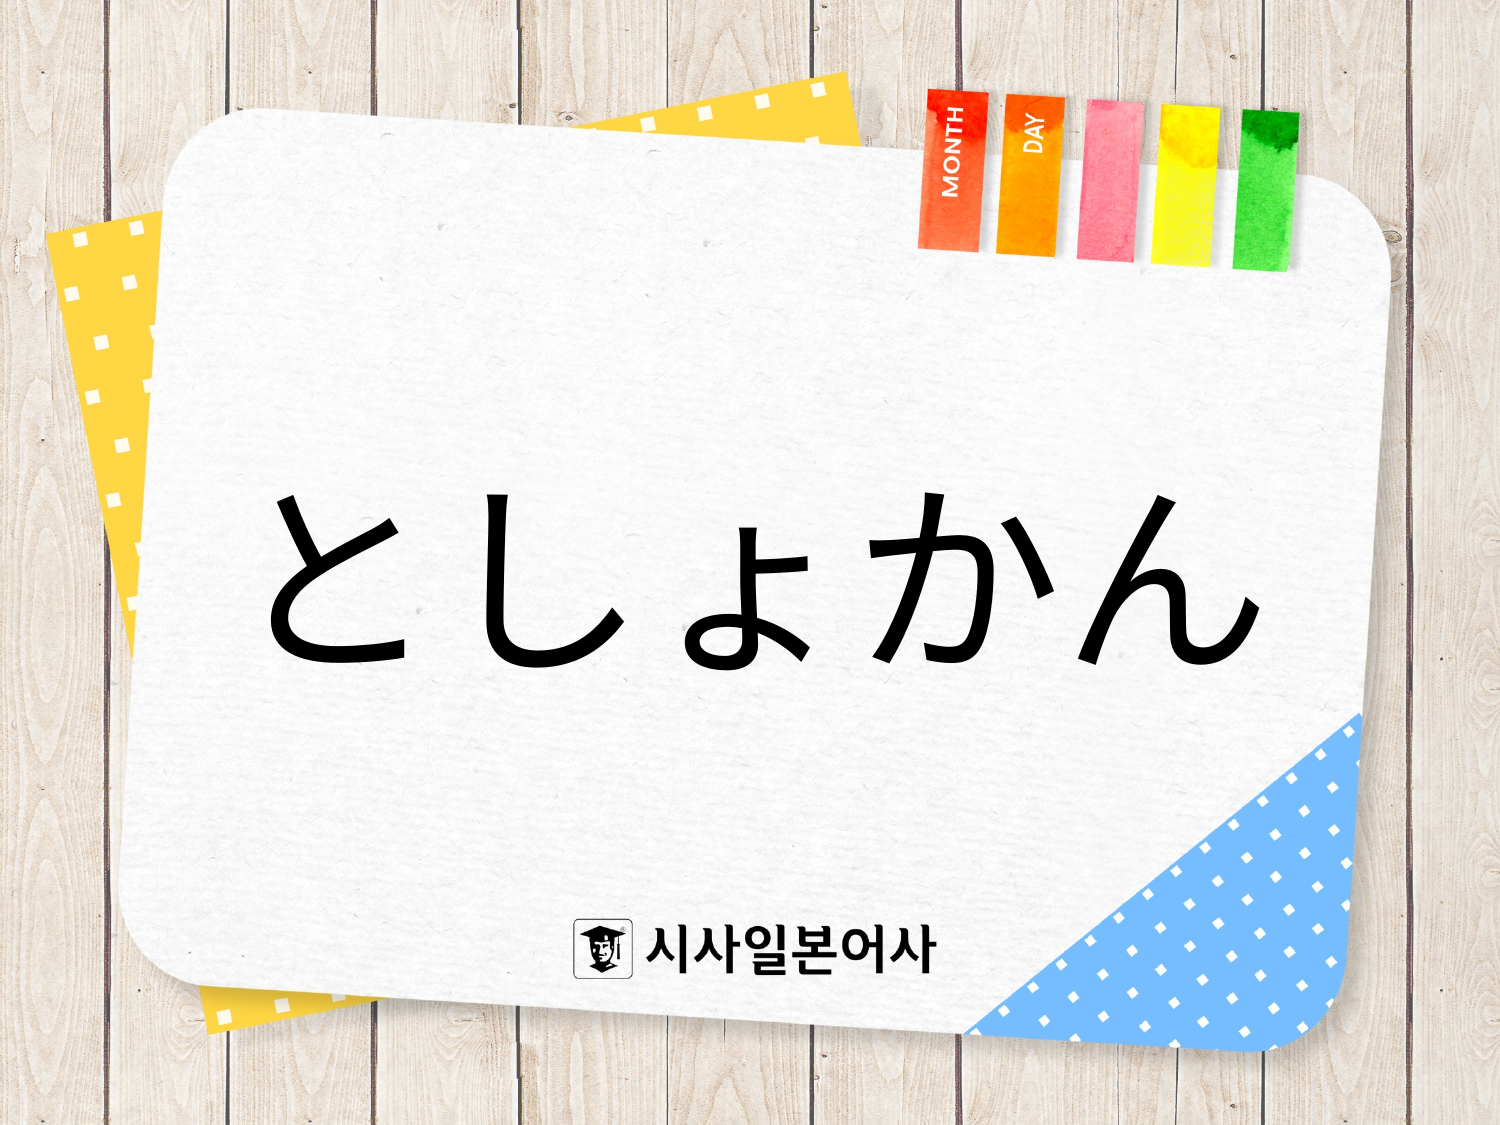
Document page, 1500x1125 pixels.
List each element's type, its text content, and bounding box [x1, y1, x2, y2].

picture [0, 0, 1500, 1125]
title としょかん [75, 338, 1425, 811]
